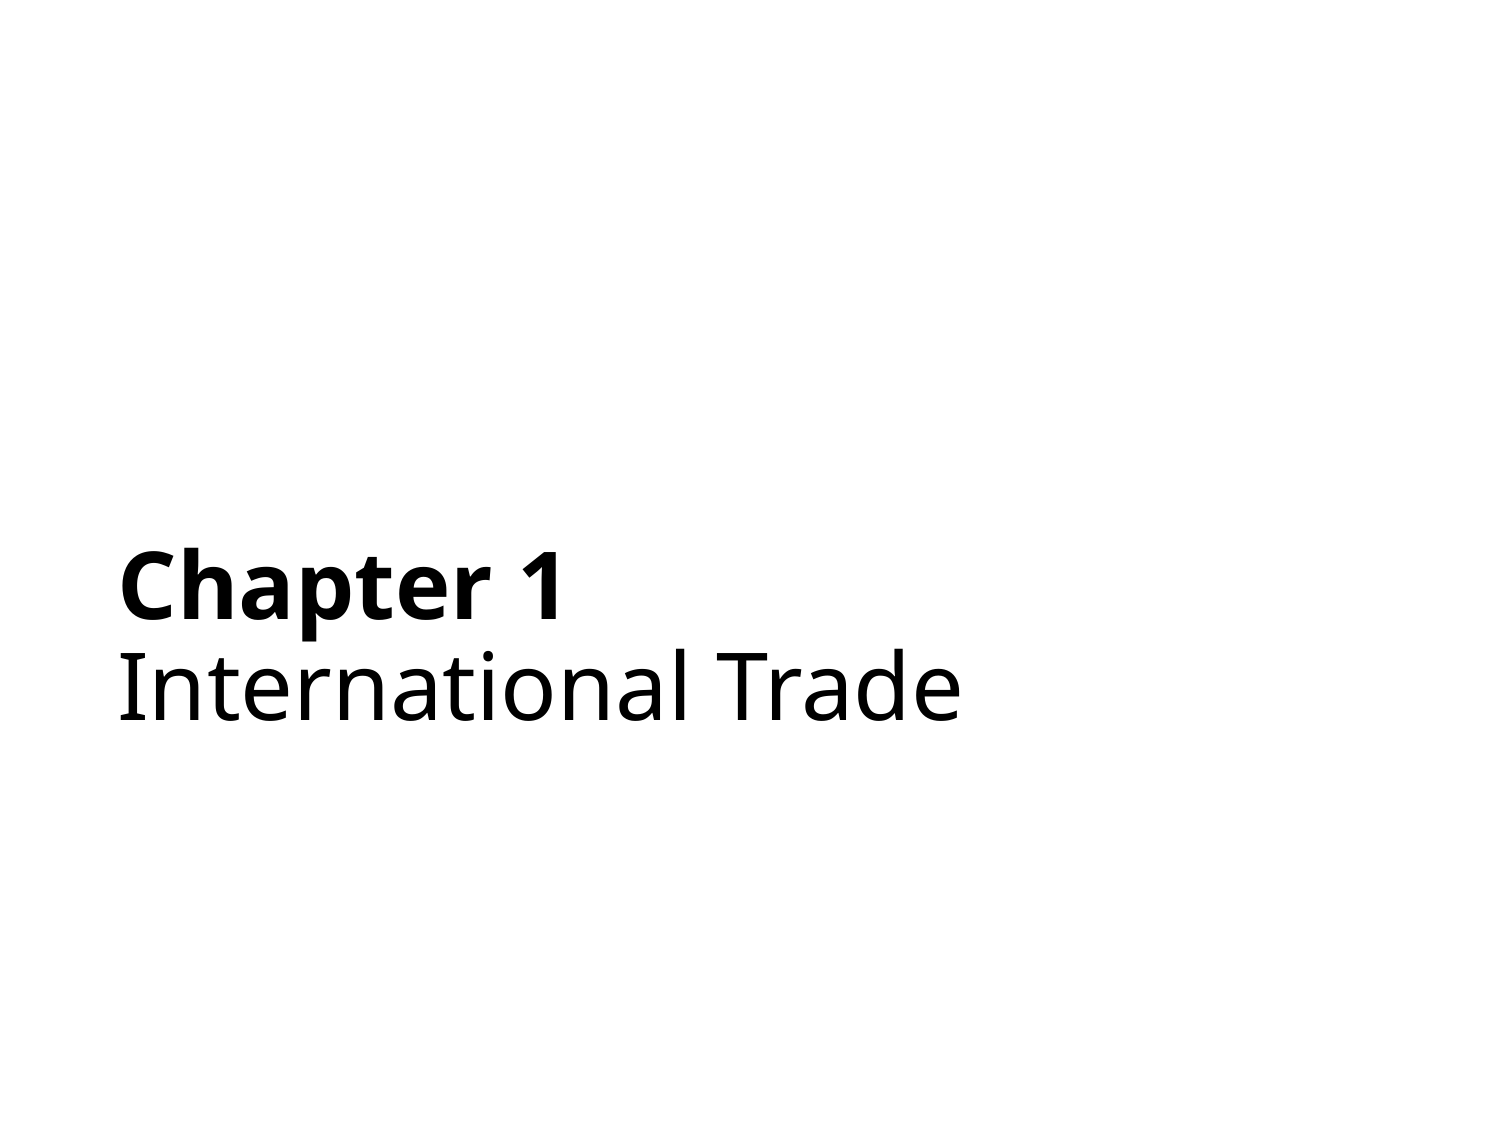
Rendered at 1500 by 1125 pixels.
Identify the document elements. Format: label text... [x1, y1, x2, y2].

title Chapter 1 International Trade [102, 280, 1397, 749]
